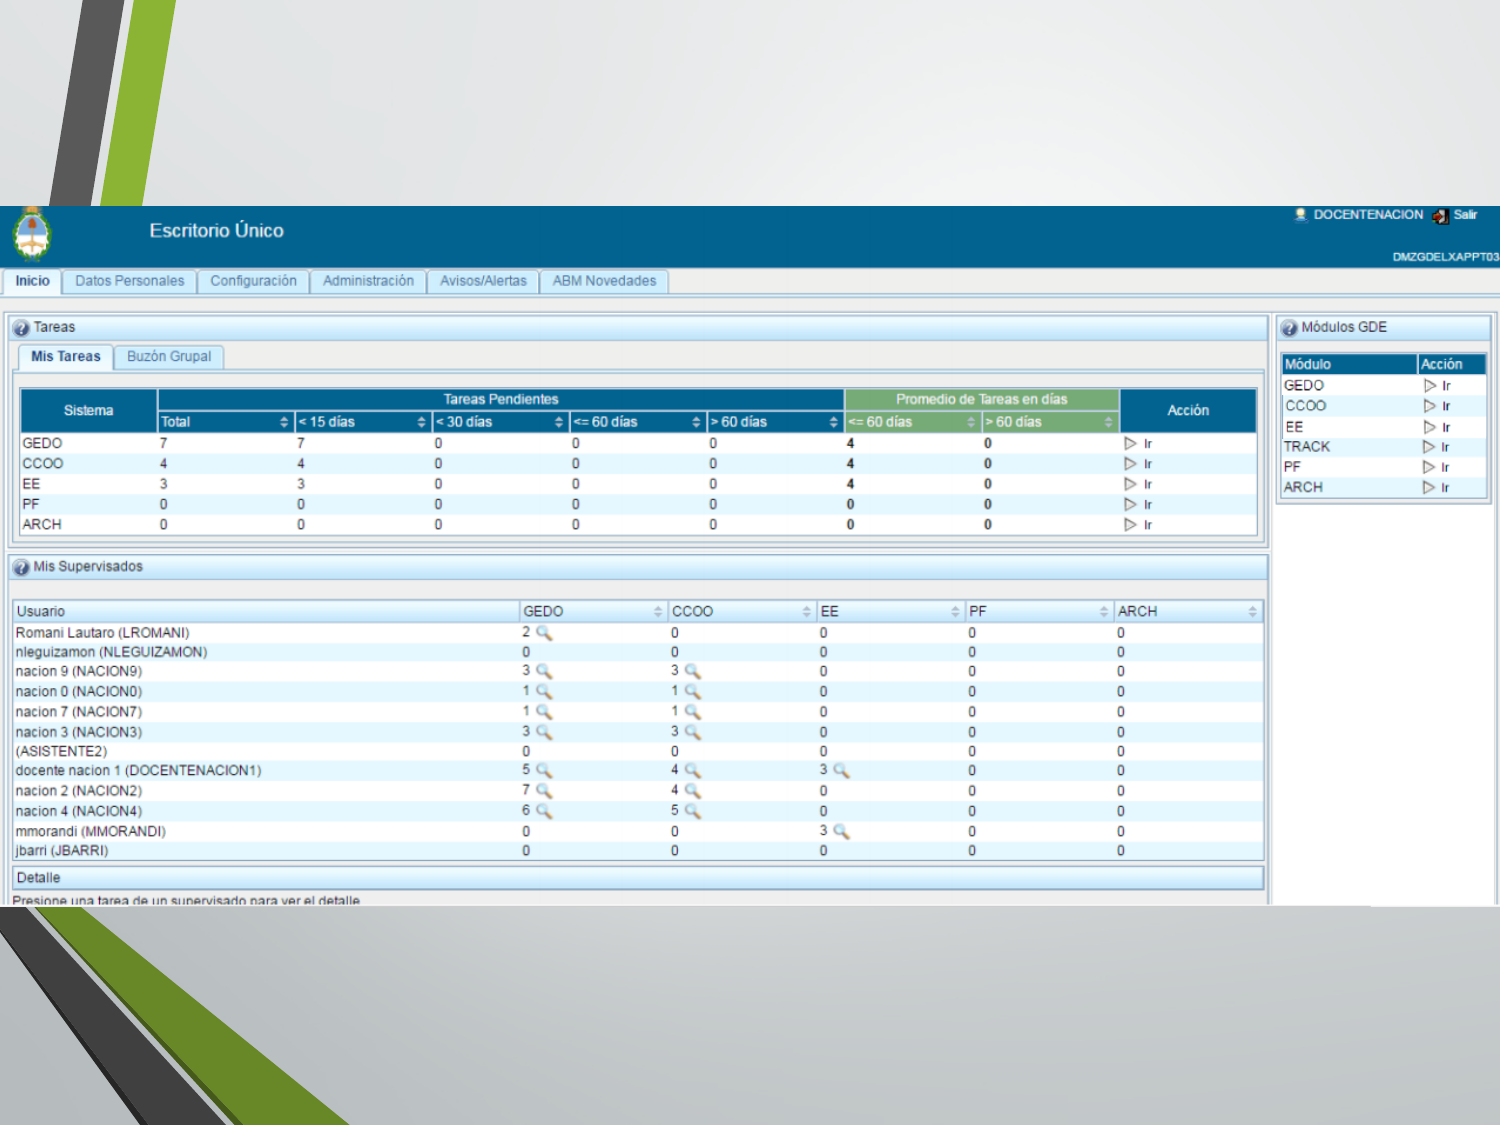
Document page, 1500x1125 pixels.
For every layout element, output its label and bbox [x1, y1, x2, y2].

list [0, 206, 1500, 907]
picture [1282, 374, 1487, 439]
